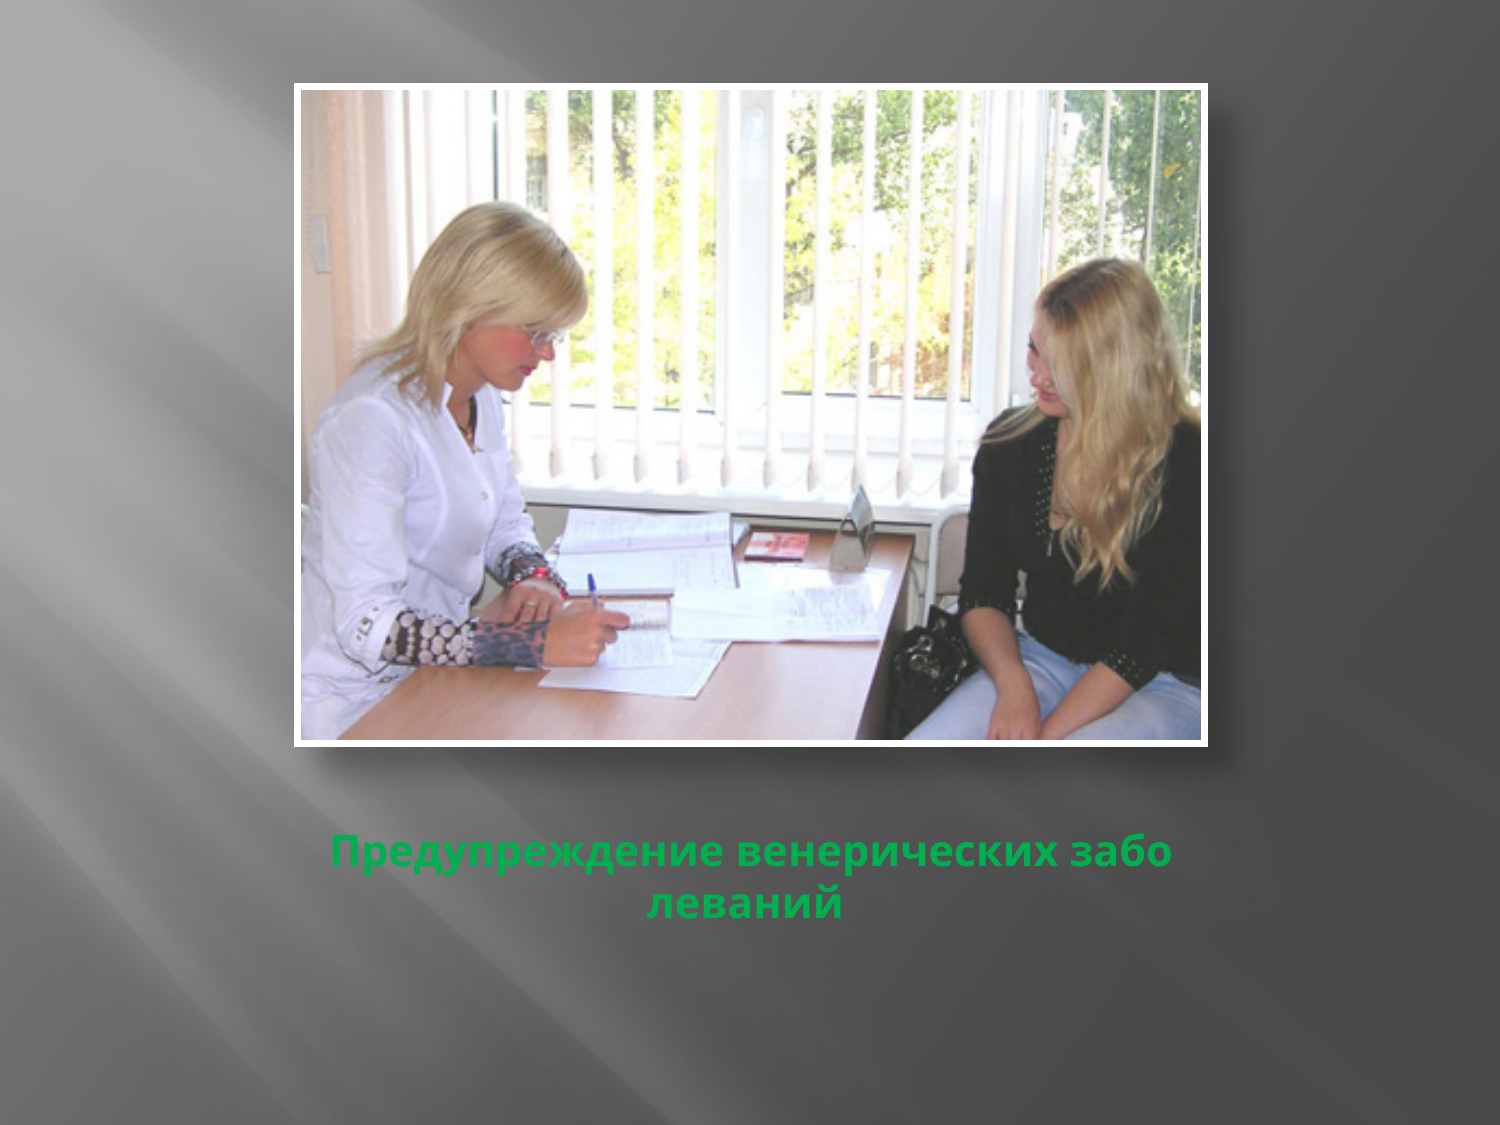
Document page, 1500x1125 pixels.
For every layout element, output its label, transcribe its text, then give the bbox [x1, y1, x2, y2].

picture [300, 89, 1202, 741]
title Пре­дупреж­де­ние ве­не­ри­че­ских за­бо­ле­ва­ний [301, 834, 1202, 928]
